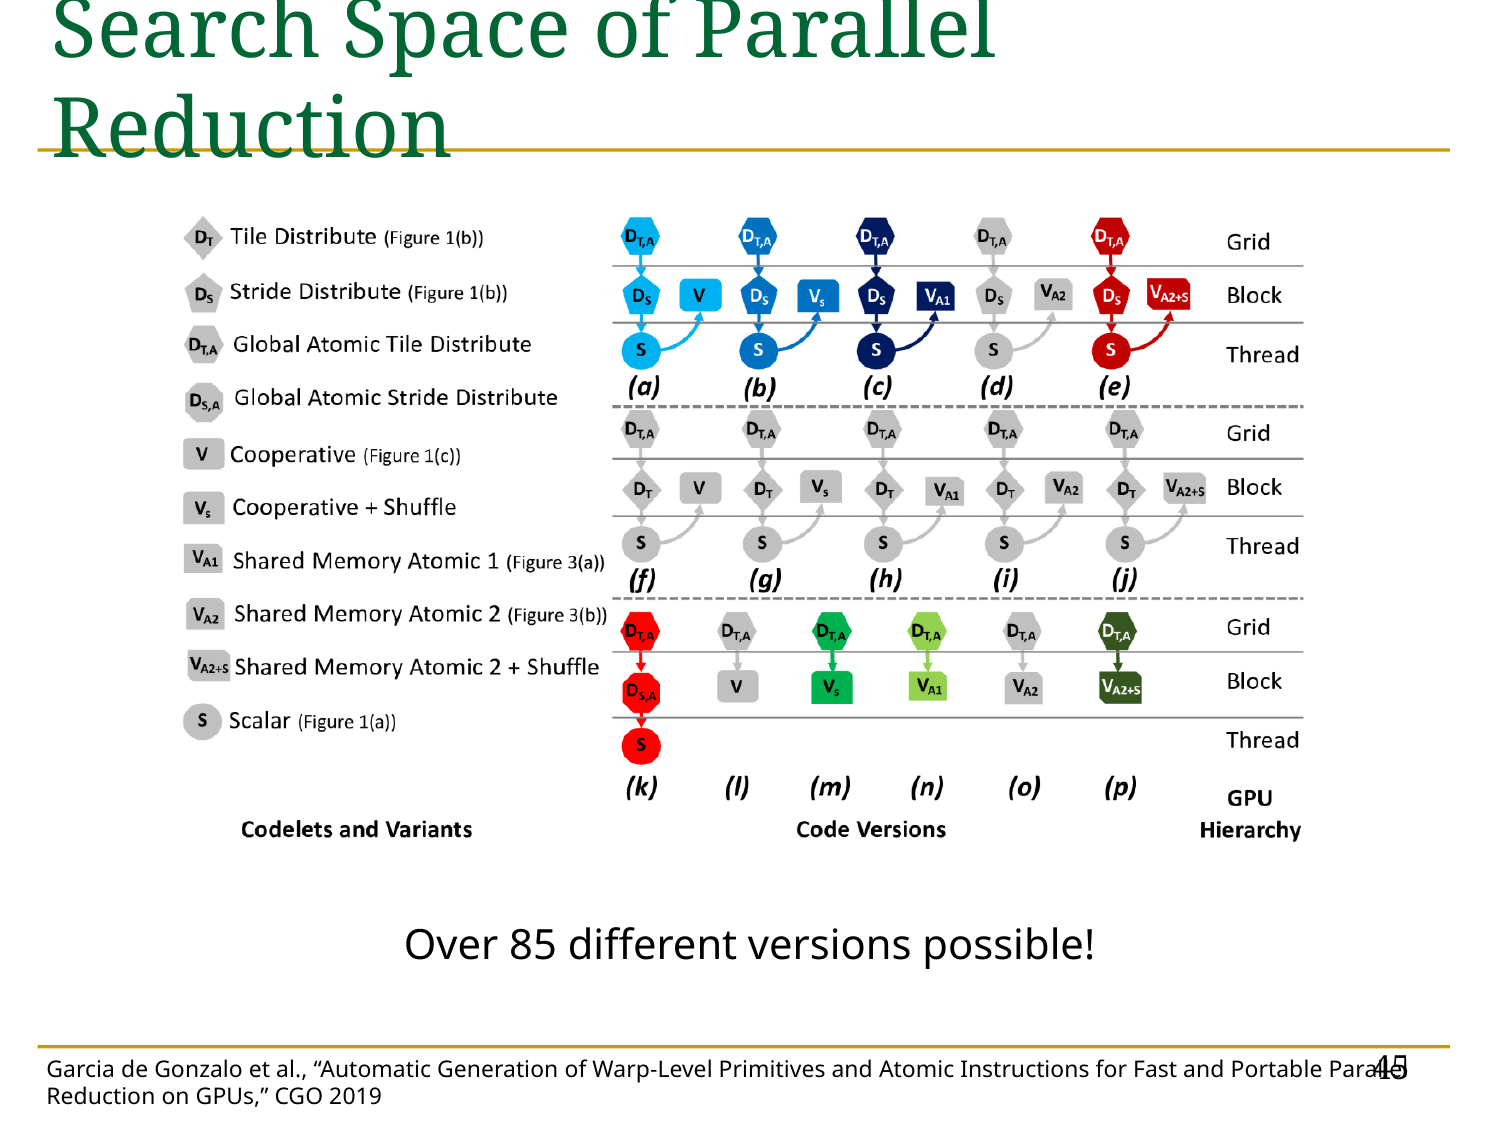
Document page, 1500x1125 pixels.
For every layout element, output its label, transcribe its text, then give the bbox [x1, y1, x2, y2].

text_box Garcia de Gonzalo et al., “Automatic Generation of Warp-Level Primitives and Atomic Instructions for Fast and Portable Parallel Reduction on GPUs,” CGO 2019 [31, 1046, 1447, 1117]
text_box Over 85 different versions possible! [389, 910, 1111, 976]
title Search Space of Parallel Reduction [36, 0, 1436, 150]
picture [153, 183, 1347, 882]
slide_number 45 [1074, 1023, 1426, 1100]
